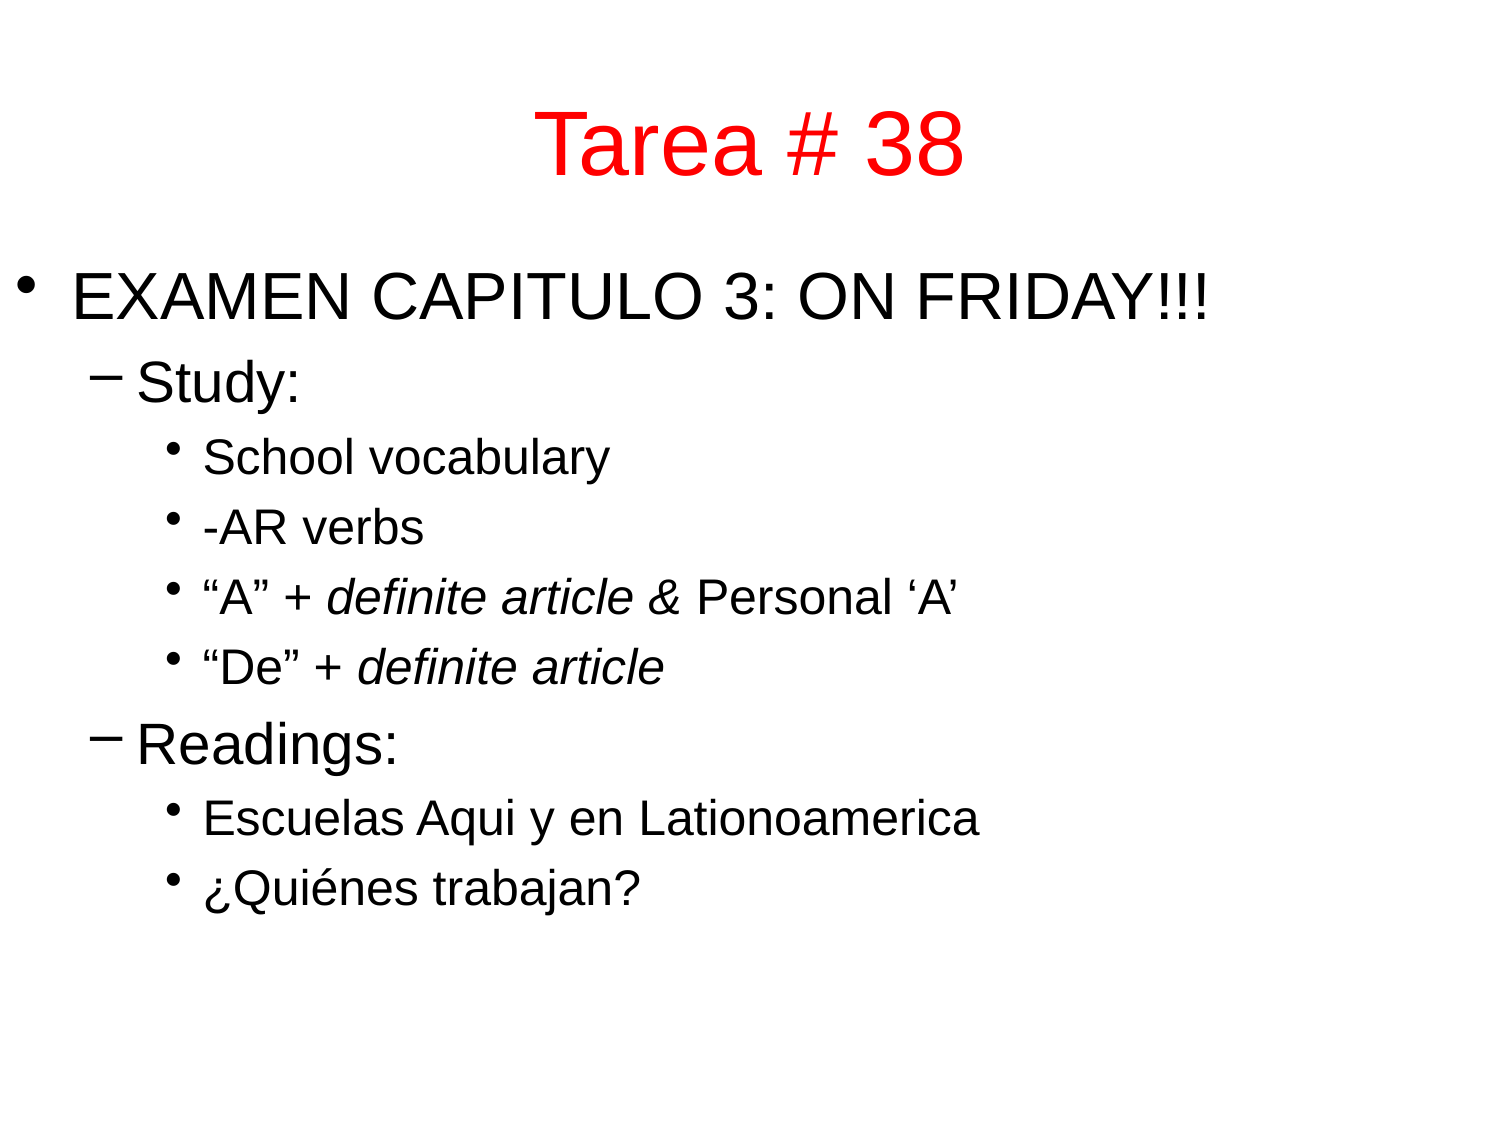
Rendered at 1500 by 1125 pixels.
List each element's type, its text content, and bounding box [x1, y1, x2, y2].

title Tarea # 38 [75, 45, 1425, 233]
list EXAMEN CAPITULO 3: ON FRIDAY!!! Study: School vocabulary -AR verbs “A” + definite article & Personal ‘A’ “De” + definite article Readings: Escuelas Aqui y en Lationoamerica ¿Quiénes trabajan? [0, 245, 1500, 988]
